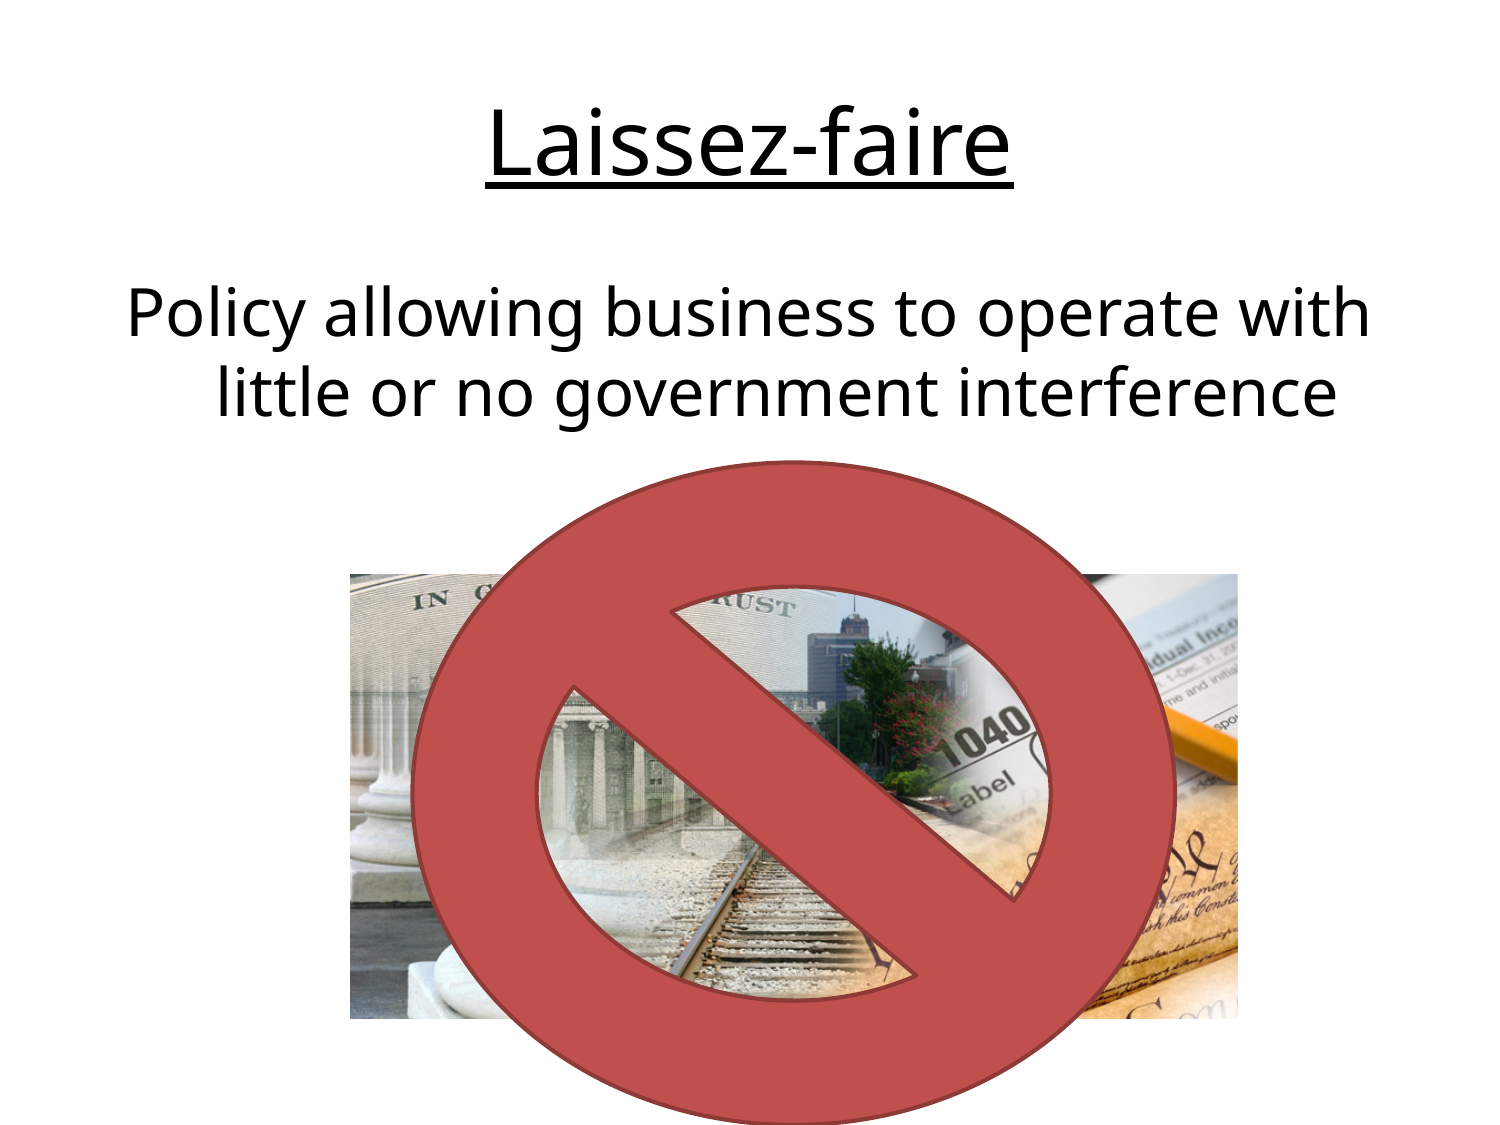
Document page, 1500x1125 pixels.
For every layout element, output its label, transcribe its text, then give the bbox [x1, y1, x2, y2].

list Policy allowing business to operate with little or no government interference [75, 262, 1425, 1005]
picture [349, 574, 1238, 1019]
text_box [519, 1027, 1068, 1125]
title Laissez-faire [75, 45, 1425, 233]
text_box [506, 460, 1081, 573]
